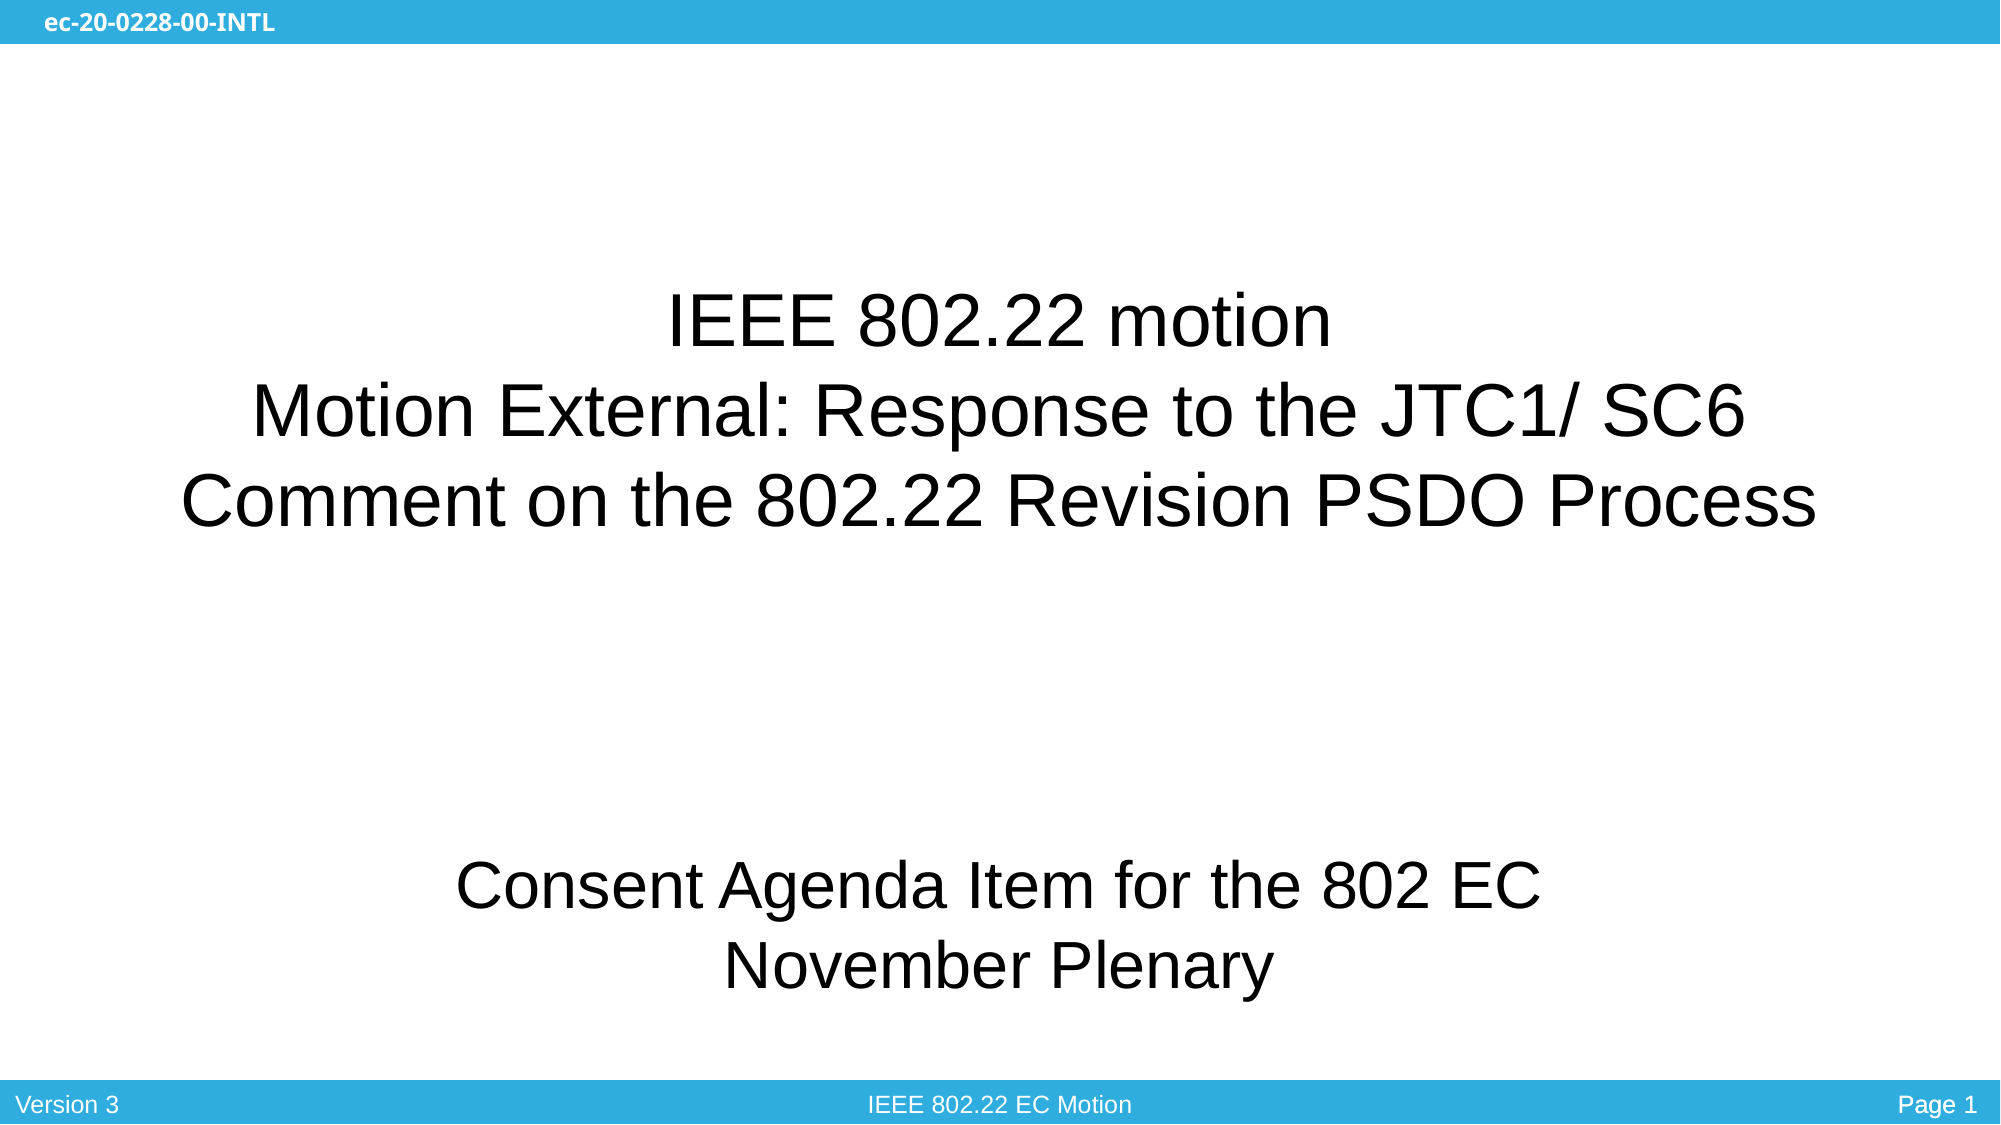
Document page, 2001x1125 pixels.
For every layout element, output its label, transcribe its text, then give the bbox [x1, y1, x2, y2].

title IEEE 802.22 motion Motion External: Response to the JTC1/ SC6 Comment on the 802.22 Revision PSDO Process [150, 262, 1850, 550]
subtitle Consent Agenda Item for the 802 EC November Plenary [300, 834, 1700, 1016]
